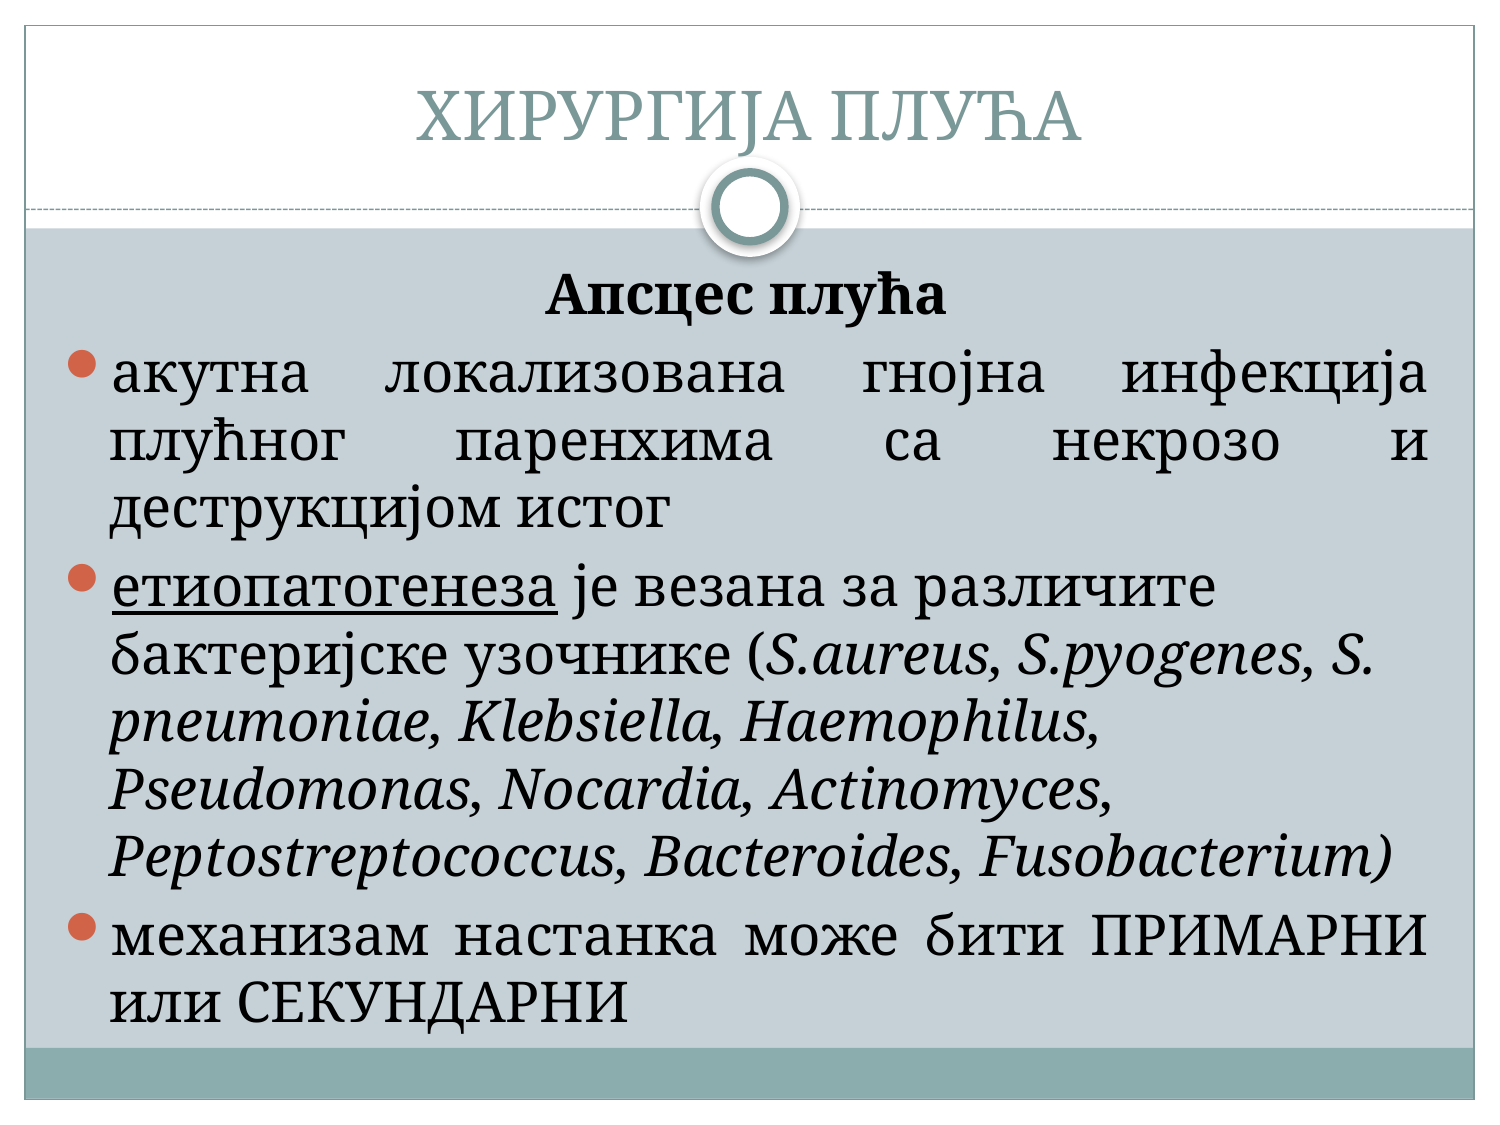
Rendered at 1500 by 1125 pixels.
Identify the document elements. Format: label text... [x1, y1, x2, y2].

list Апсцес плућа акутна локализована гнојна инфекција плућног паренхима са некрозо и деструкцијом истог етиопатогенеза је везана за различите бактеријске узочнике (S.aureus, S.pyogenes, S. pneumoniae, Klebsiella, Haemophilus, Pseudomonas, Nocardia, Actinomyces, Peptostreptococcus, Bacteroides, Fusobacterium) механизам настанка може бити ПРИМАРНИ или СЕКУНДАРНИ [49, 250, 1445, 1001]
title ХИРУРГИЈА ПЛУЋА [49, 37, 1450, 162]
